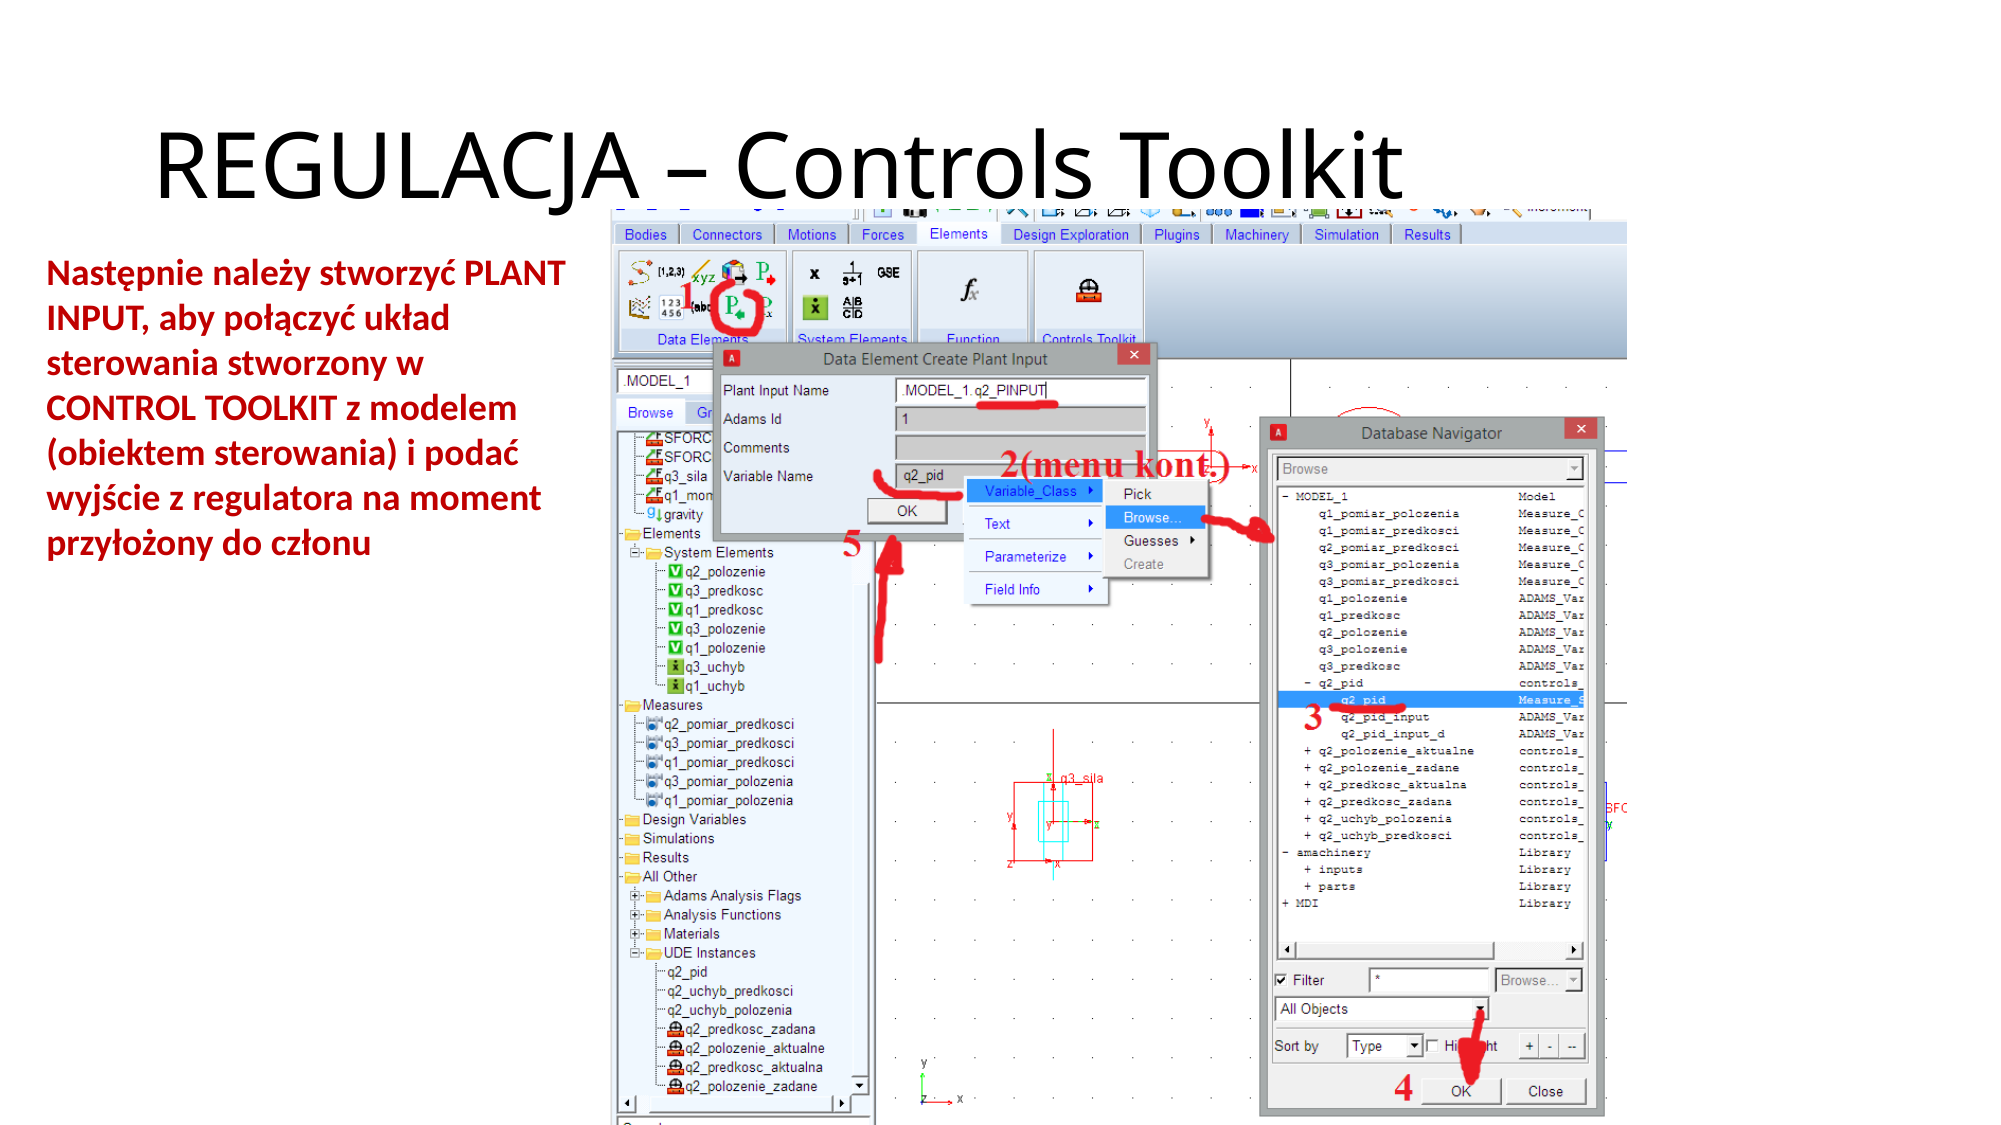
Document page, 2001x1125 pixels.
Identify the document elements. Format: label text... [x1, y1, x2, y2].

picture [610, 209, 1627, 1125]
text_box Następnie należy stworzyć PLANT INPUT, aby połączyć układ sterowania stworzony w CONTROL TOOLKIT z modelem (obiektem sterowania) i podać wyjście z regulatora na moment przyłożony do członu [31, 240, 587, 571]
title REGULACJA – Controls Toolkit [137, 59, 1863, 278]
